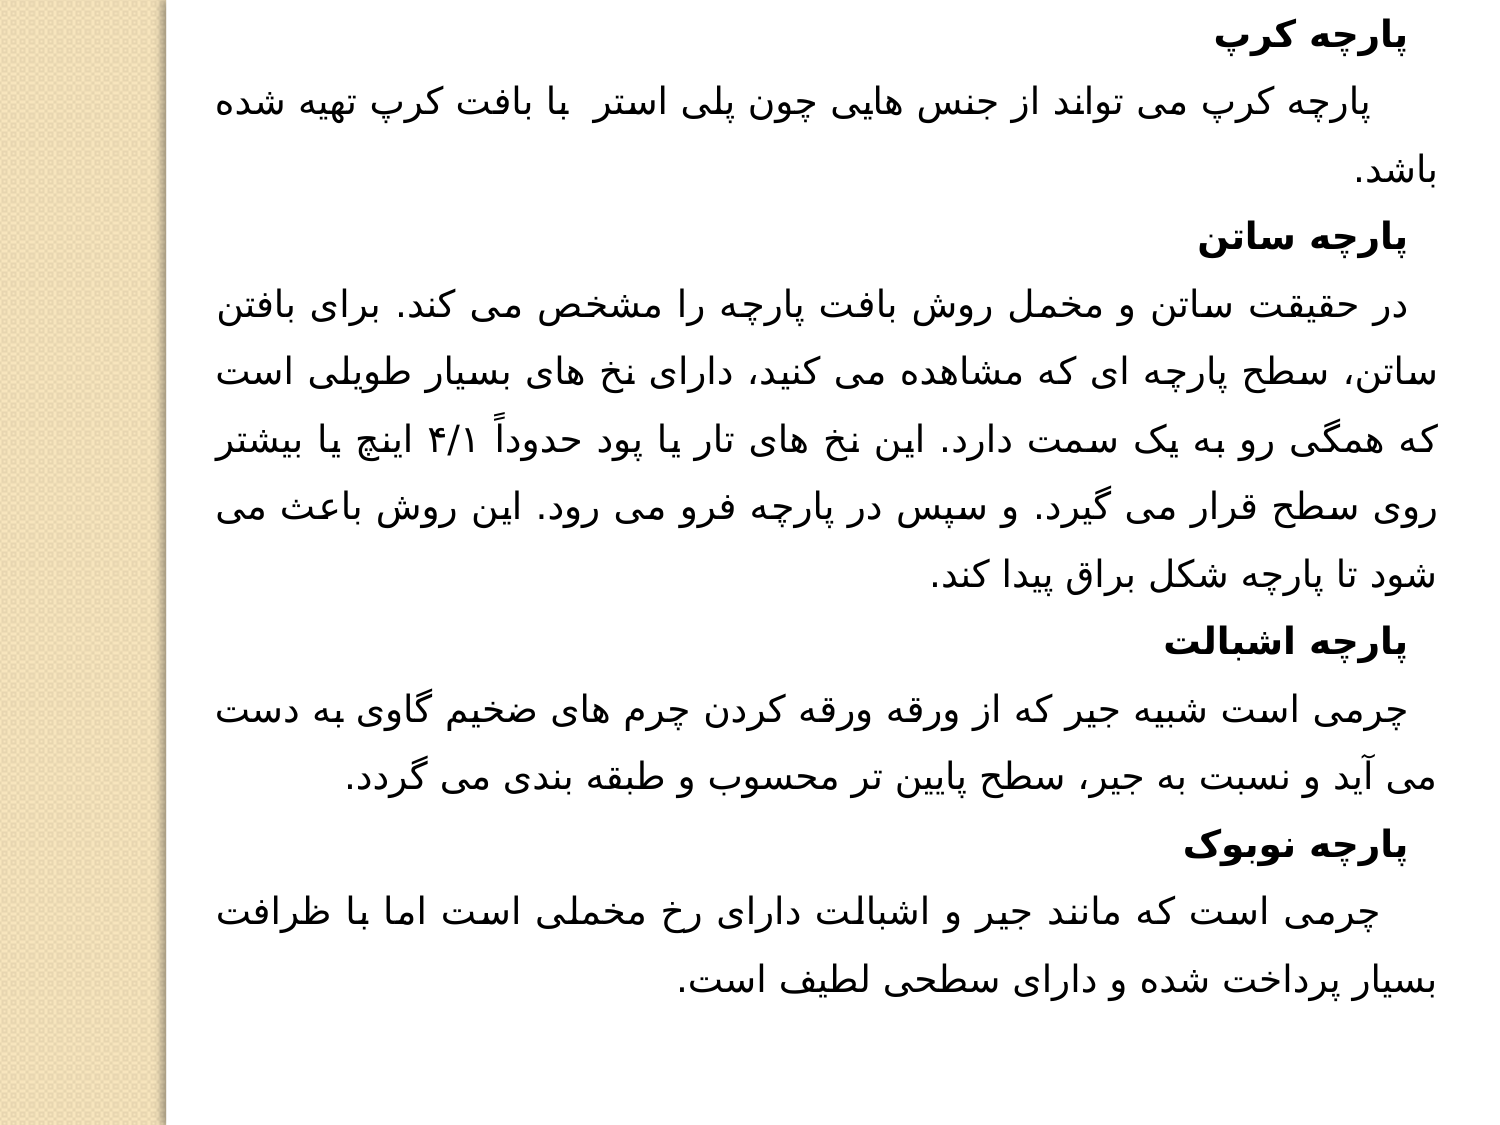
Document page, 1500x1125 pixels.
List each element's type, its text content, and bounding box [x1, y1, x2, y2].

text_box پارچه کرپ پارچه کرپ می تواند از جنس هایی چون پلی استر با بافت کرپ تهیه شده باشد. پارچه ساتن در حقیقت ساتن و مخمل روش بافت پارچه را مشخص می کند. برای بافتن ساتن، سطح پارچه ای که مشاهده می کنید، دارای نخ های بسیار طویلی است که همگی رو به یک سمت دارد. این نخ های تار یا پود حدوداً ۴/۱ اینچ یا بیشتر روی سطح قرار می گیرد. و سپس در پارچه فرو می رود. این روش باعث می شود تا پارچه شکل براق پیدا کند. پارچه اشبالت چرمی است شبیه جیر که از ورقه ورقه کردن چرم های ضخیم گاوی به دست می آید و نسبت به جیر، سطح پایین تر محسوب و طبقه بندی می گردد. پارچه نوبوک چرمی است که مانند جیر و اشبالت دارای رخ مخملی است اما با ظرافت بسیار پرداخت شده و دارای سطحی لطیف است. [199, 0, 1454, 1068]
